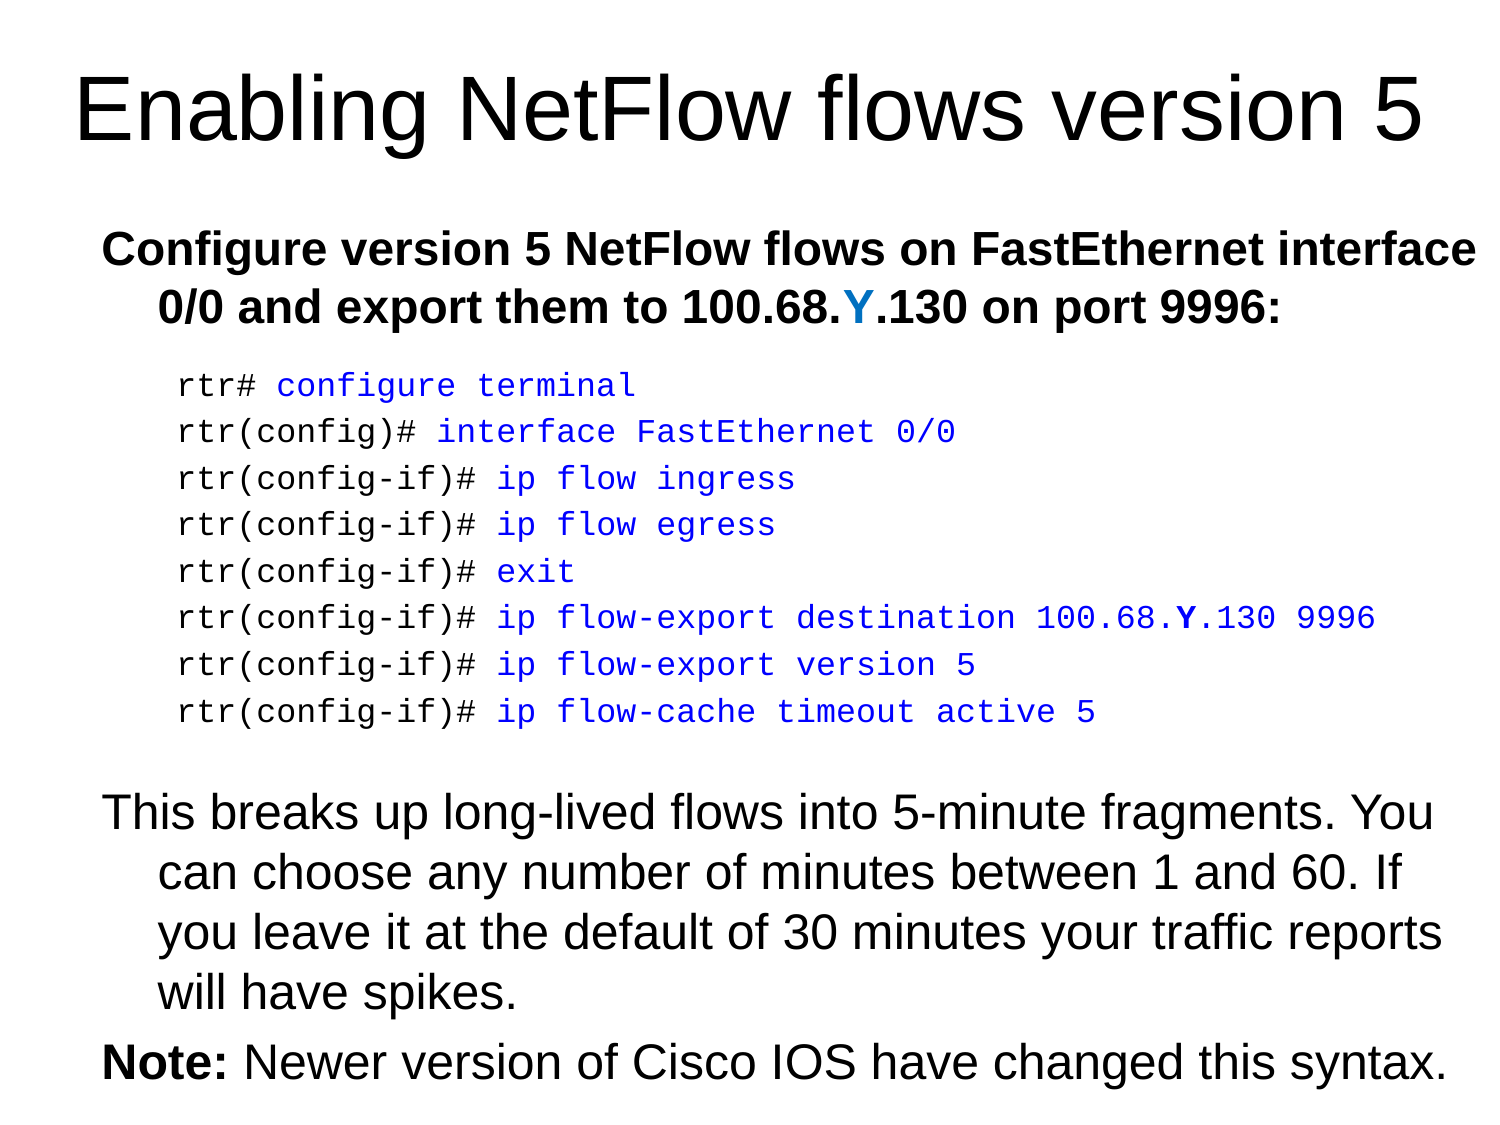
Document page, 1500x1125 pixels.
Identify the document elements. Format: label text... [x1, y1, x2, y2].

title Enabling NetFlow flows version 5 [37, 45, 1463, 163]
list Configure version 5 NetFlow flows on FastEthernet interface 0/0 and export them to 100.68.Y.130 on port 9996: rtr# configure terminal rtr(config)# interface FastEthernet 0/0 rtr(config-if)# ip flow ingress rtr(config-if)# ip flow egress rtr(config-if)# exit rtr(config-if)# ip flow-export destination 100.68.Y.130 9996 rtr(config-if)# ip flow-export version 5 rtr(config-if)# ip flow-cache timeout active 5 This breaks up long-lived flows into 5-minute fragments. You can choose any number of minutes between 1 and 60. If you leave it at the default of 30 minutes your traffic reports will have spikes. Note: Newer version of Cisco IOS have changed this syntax. [86, 210, 1500, 1107]
